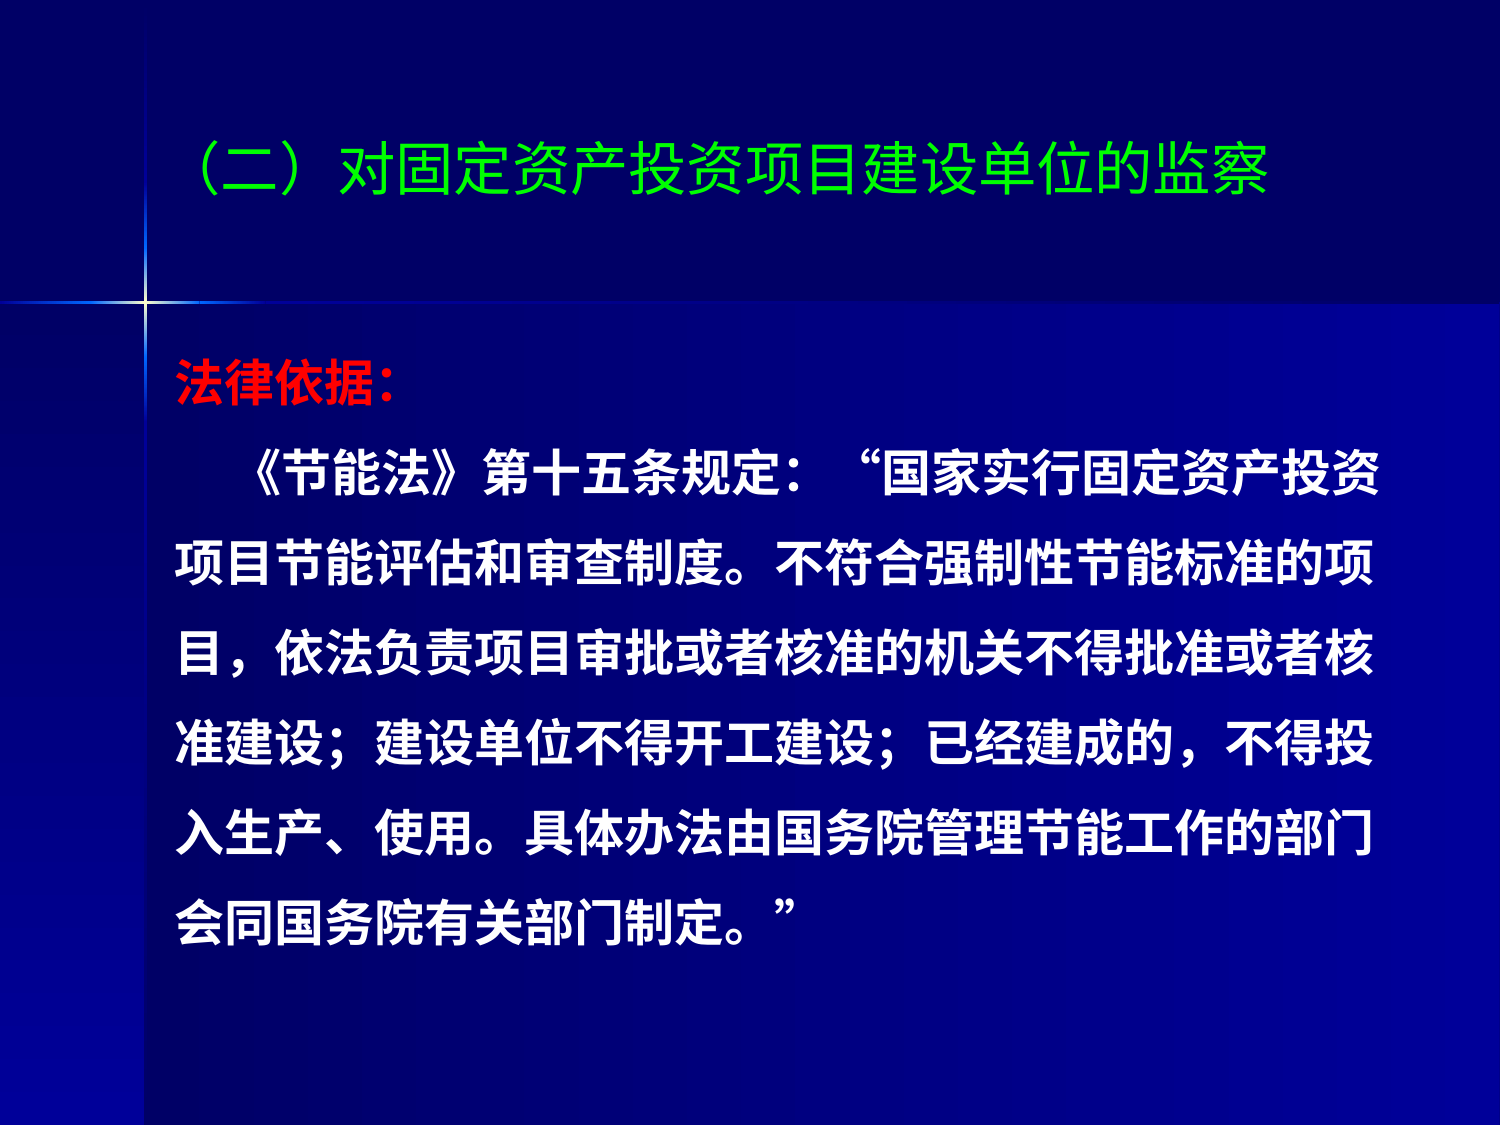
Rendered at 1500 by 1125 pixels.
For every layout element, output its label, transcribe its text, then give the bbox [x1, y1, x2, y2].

title （二）对固定资产投资项目建设单位的监察 [147, 49, 1413, 286]
list 法律依据： 《节能法》第十五条规定：“国家实行固定资产投资项目节能评估和审查制度。不符合强制性节能标准的项目，依法负责项目审批或者核准的机关不得批准或者核准建设；建设单位不得开工建设；已经建成的，不得投入生产、使用。具体办法由国务院管理节能工作的部门会同国务院有关部门制定。” [159, 314, 1413, 1001]
